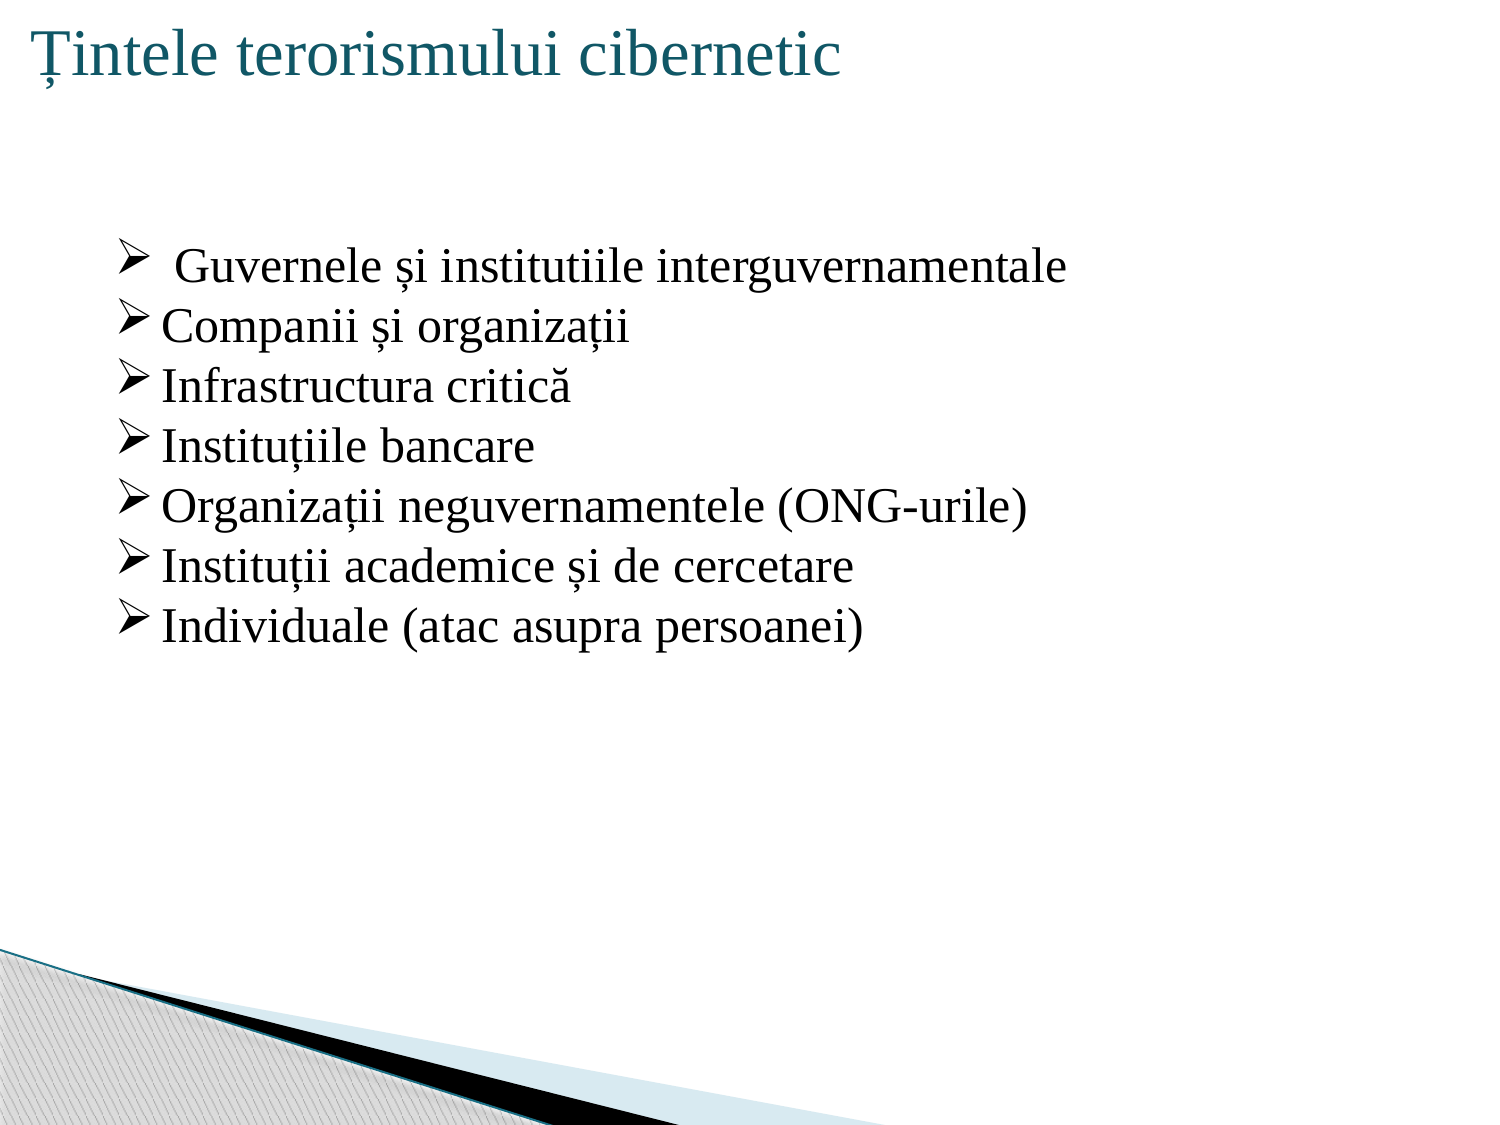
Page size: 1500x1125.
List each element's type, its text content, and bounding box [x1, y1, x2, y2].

text_box Guvernele și institutiile interguvernamentale Companii și organizații Infrastructura critică Instituțiile bancare Organizații neguvernamentele (ONG-urile) Instituții academice și de cercetare Individuale (atac asupra persoanei) [99, 224, 1163, 660]
text_box Țintele terorismului cibernetic [15, 1, 859, 97]
